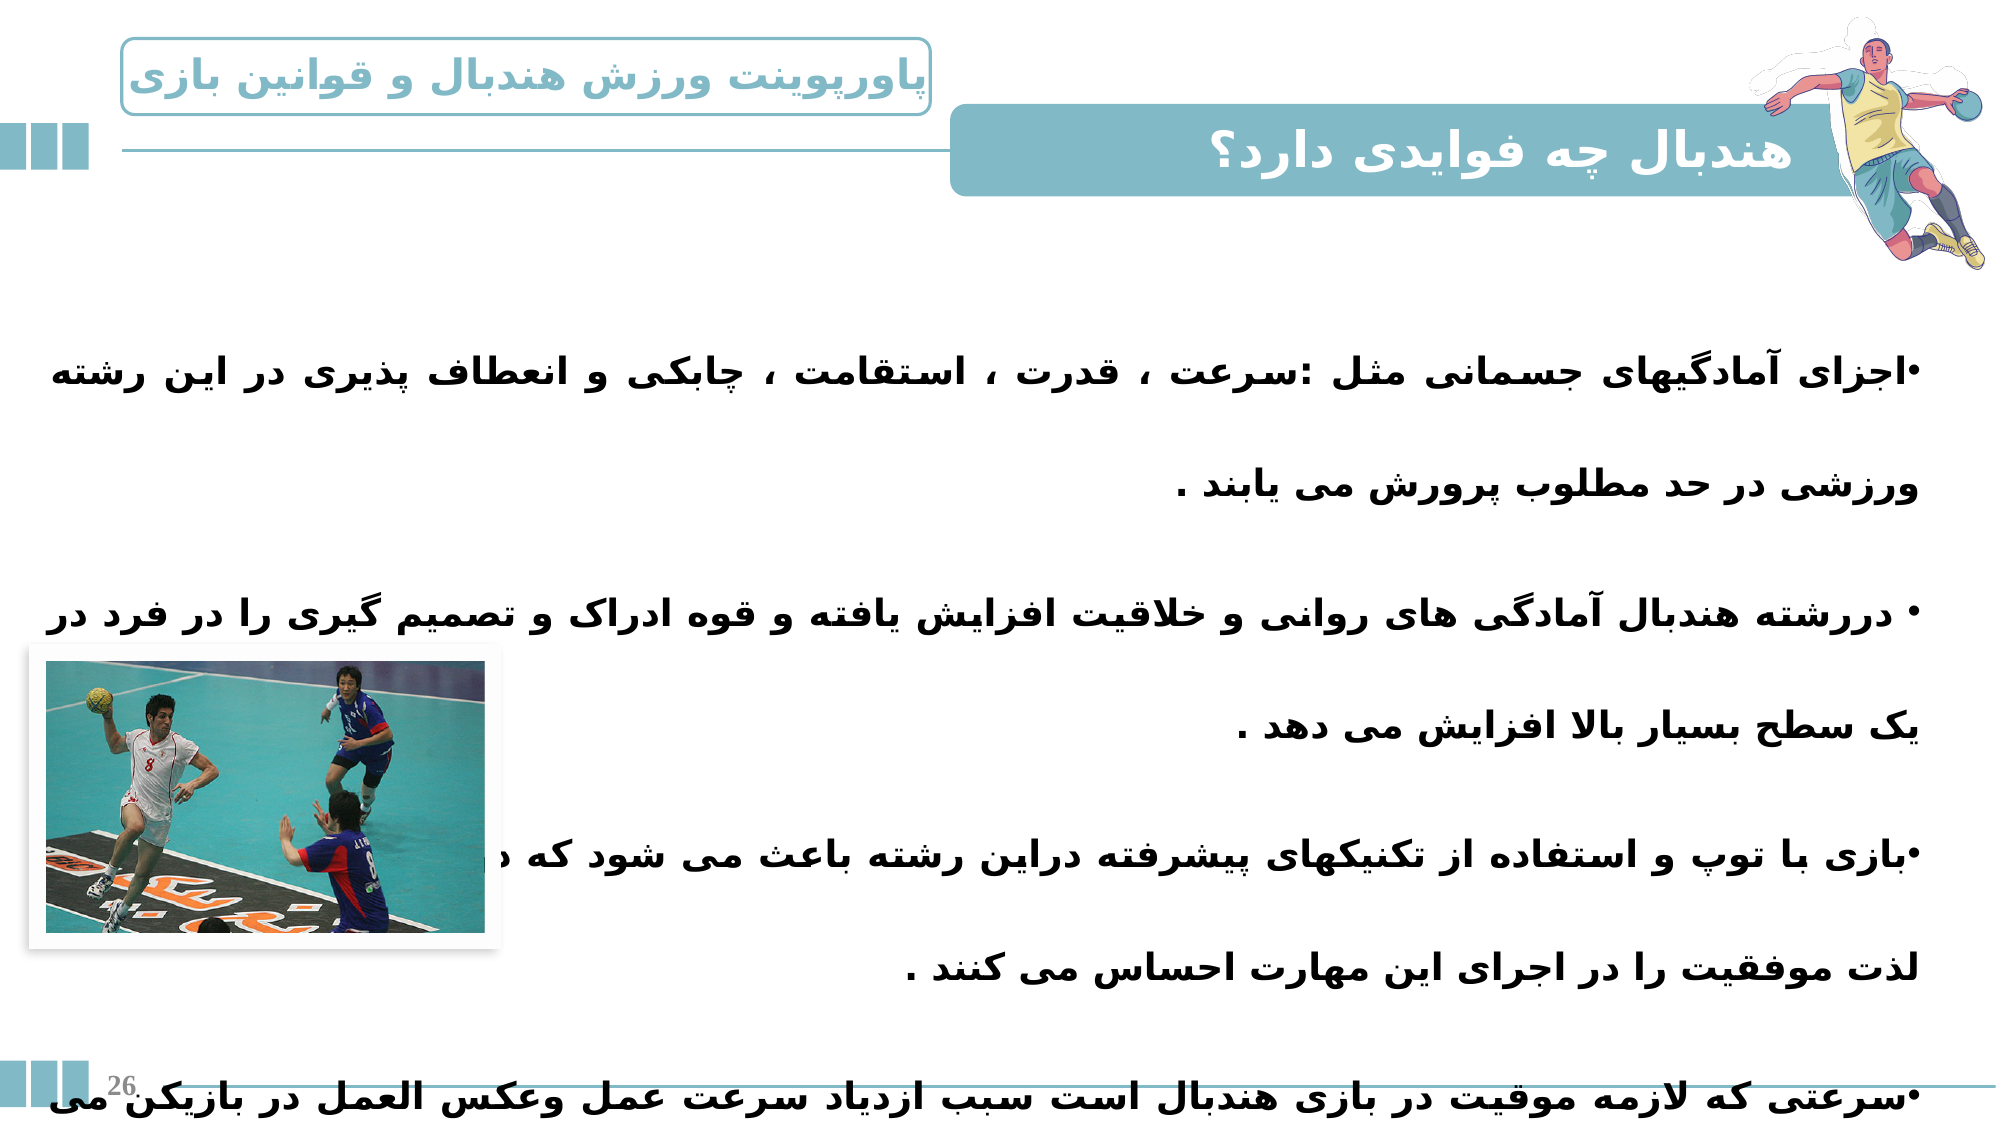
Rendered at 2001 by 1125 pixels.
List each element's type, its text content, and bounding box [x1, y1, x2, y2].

text_box هندبال چه فوایدی دارد؟ [1194, 105, 1809, 185]
text_box پاورپوینت ورزش هندبال و قوانین بازی [113, 36, 943, 105]
slide_number 26 [88, 1053, 156, 1114]
picture [1749, 17, 1985, 270]
picture [45, 660, 485, 933]
text_box اجزای آمادگیهای جسمانی مثل :سرعت ، قدرت ، استقامت ، چابکی و انعطاف پذیری در این رشته ورزشی در حد مطلوب پرورش می یابند . دررشته هندبال آمادگی های روانی و خلاقیت افزایش یافته و قوه ادراک و تصمیم گیری را در فرد در یک سطح بسیار بالا افزایش می دهد . بازی با توپ و استفاده از تکنیکهای پیشرفته دراین رشته باعث می شود که در اغلب اوقات بازیکنان ، لذت موفقیت را در اجرای این مهارت احساس می کنند . سرعتی که لازمه موقیت در بازی هندبال است سبب ازدیاد سرعت عمل وعکس العمل در بازیکن می شود ورزش هندبال سبب تقویت عوامل روانی مطلوب مانند :اعتماد به نفس ، تمرکز ، توجه و خود شکوفایی می شود . [31, 272, 1936, 1125]
